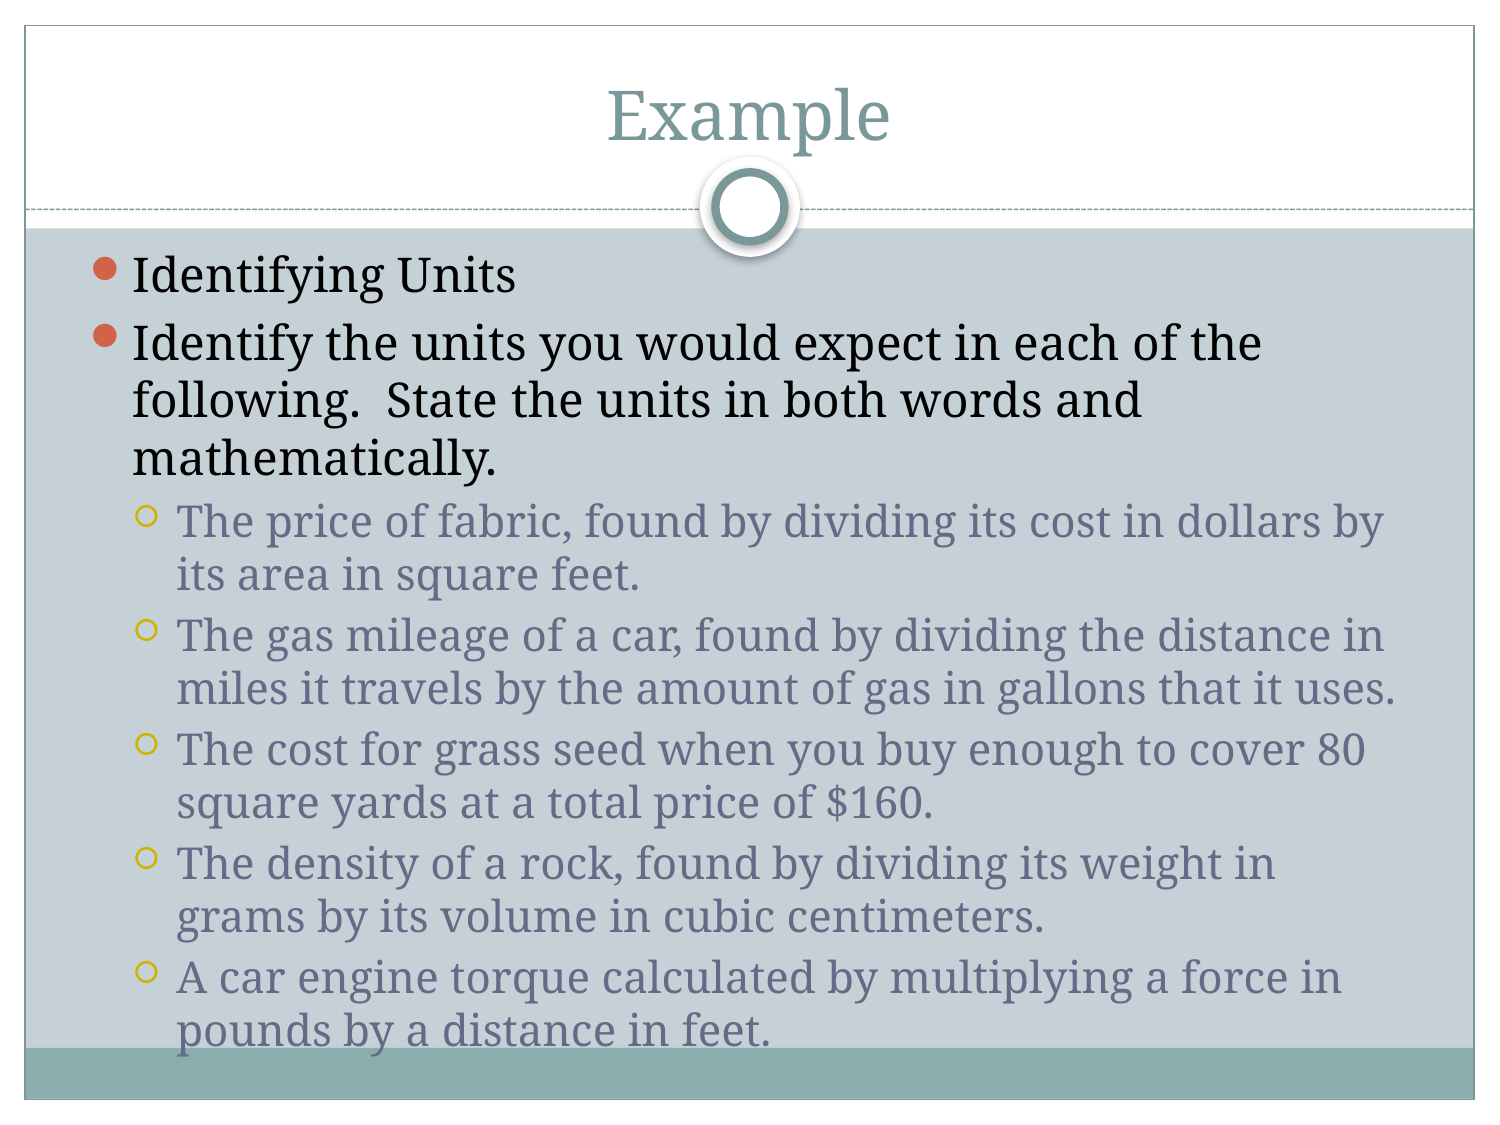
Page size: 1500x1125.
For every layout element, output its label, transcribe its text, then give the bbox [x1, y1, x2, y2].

title Example [49, 37, 1450, 162]
list Identifying Units Identify the units you would expect in each of the following. State the units in both words and mathematically. The price of fabric, found by dividing its cost in dollars by its area in square feet. The gas mileage of a car, found by dividing the distance in miles it travels by the amount of gas in gallons that it uses. The cost for grass seed when you buy enough to cover 80 square yards at a total price of $160. The density of a rock, found by dividing its weight in grams by its volume in cubic centimeters. A car engine torque calculated by multiplying a force in pounds by a distance in feet. [75, 237, 1425, 1075]
